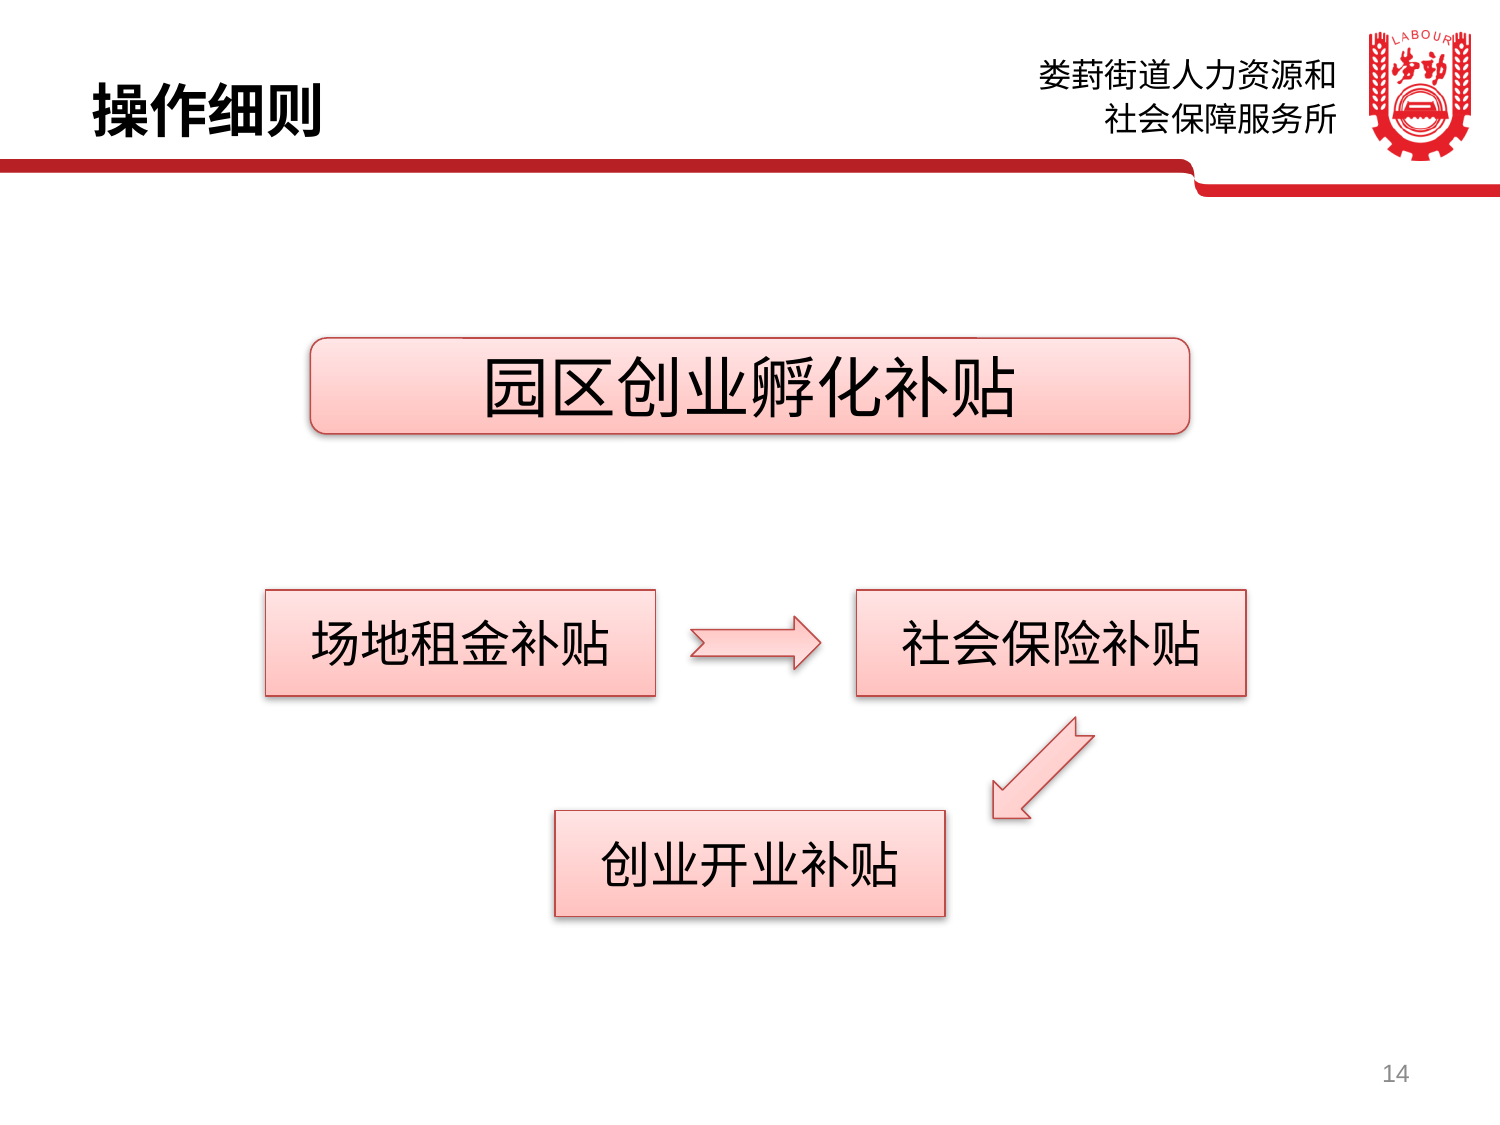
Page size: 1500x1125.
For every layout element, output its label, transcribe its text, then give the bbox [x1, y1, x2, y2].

picture [0, 30, 1500, 197]
text_box 操作细则 [76, 66, 632, 152]
text_box 园区创业孵化补贴 [309, 337, 1191, 435]
text_box [690, 615, 822, 671]
text_box [992, 716, 1096, 820]
text_box 场地租金补贴 [265, 589, 656, 697]
slide_number 14 [1074, 1042, 1425, 1103]
text_box 社会保险补贴 [856, 589, 1247, 697]
text_box 创业开业补贴 [554, 810, 946, 917]
